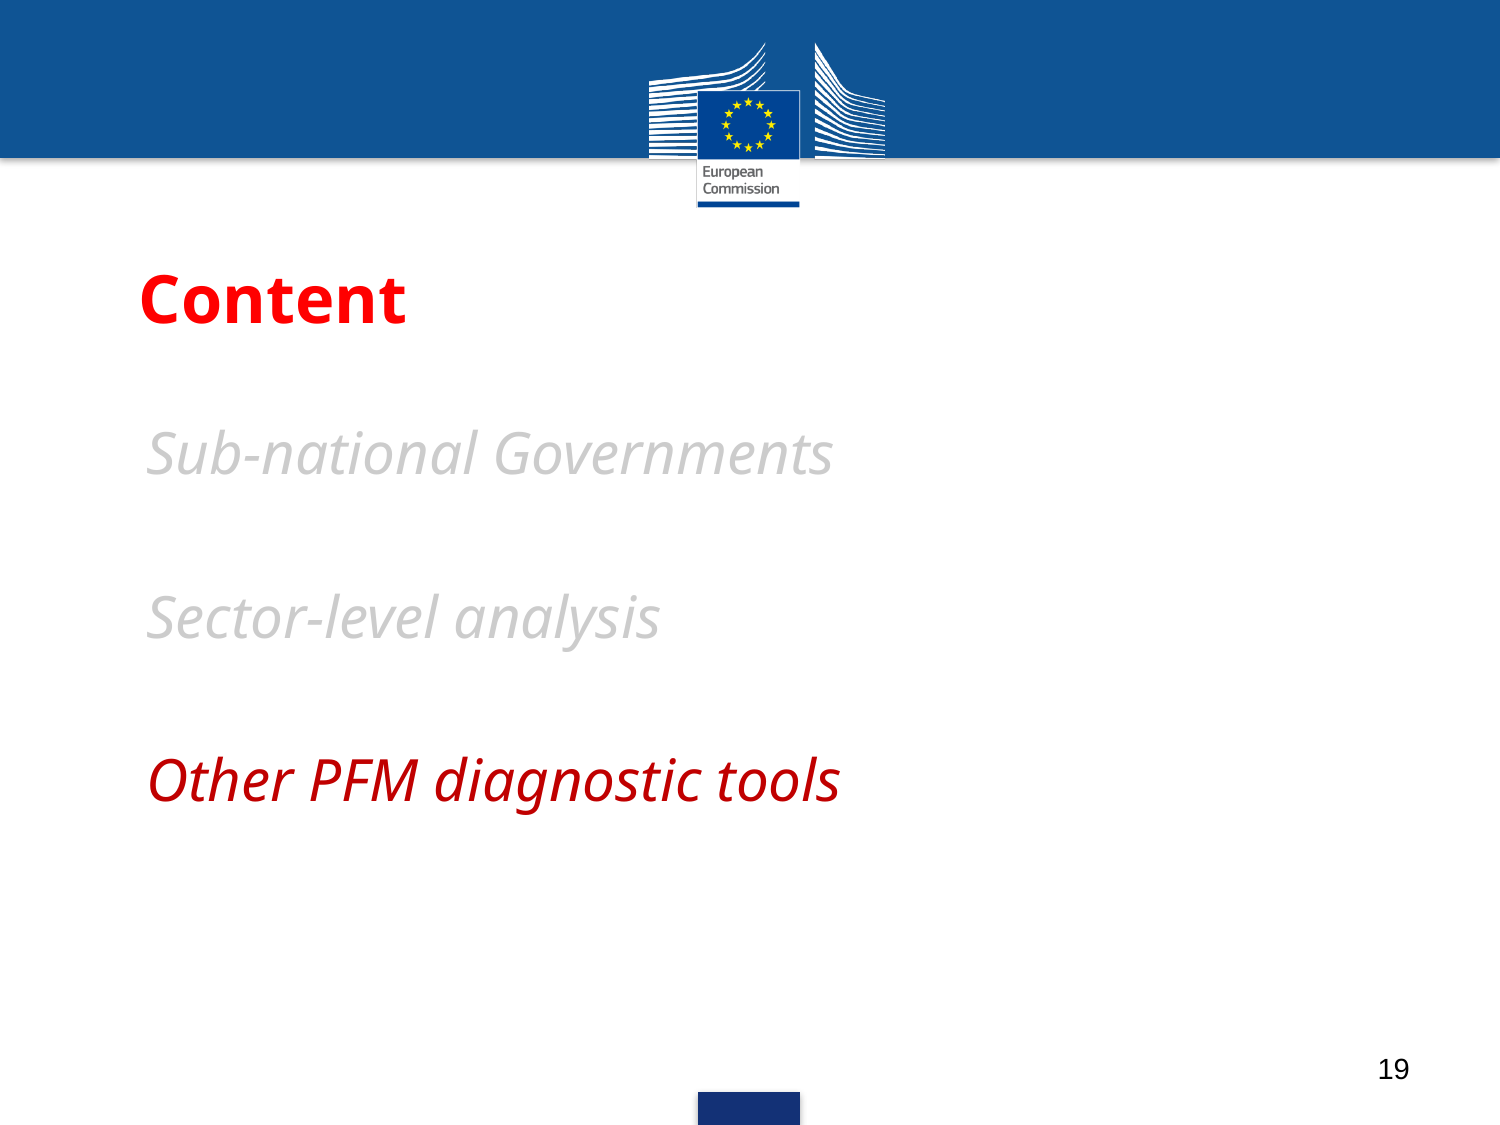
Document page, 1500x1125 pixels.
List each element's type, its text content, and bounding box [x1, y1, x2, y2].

slide_number 19 [1074, 1042, 1426, 1103]
title Content [64, 219, 1415, 374]
picture [649, 42, 885, 208]
list Sub-national Governments Sector-level analysis Other PFM diagnostic tools [75, 408, 1425, 988]
